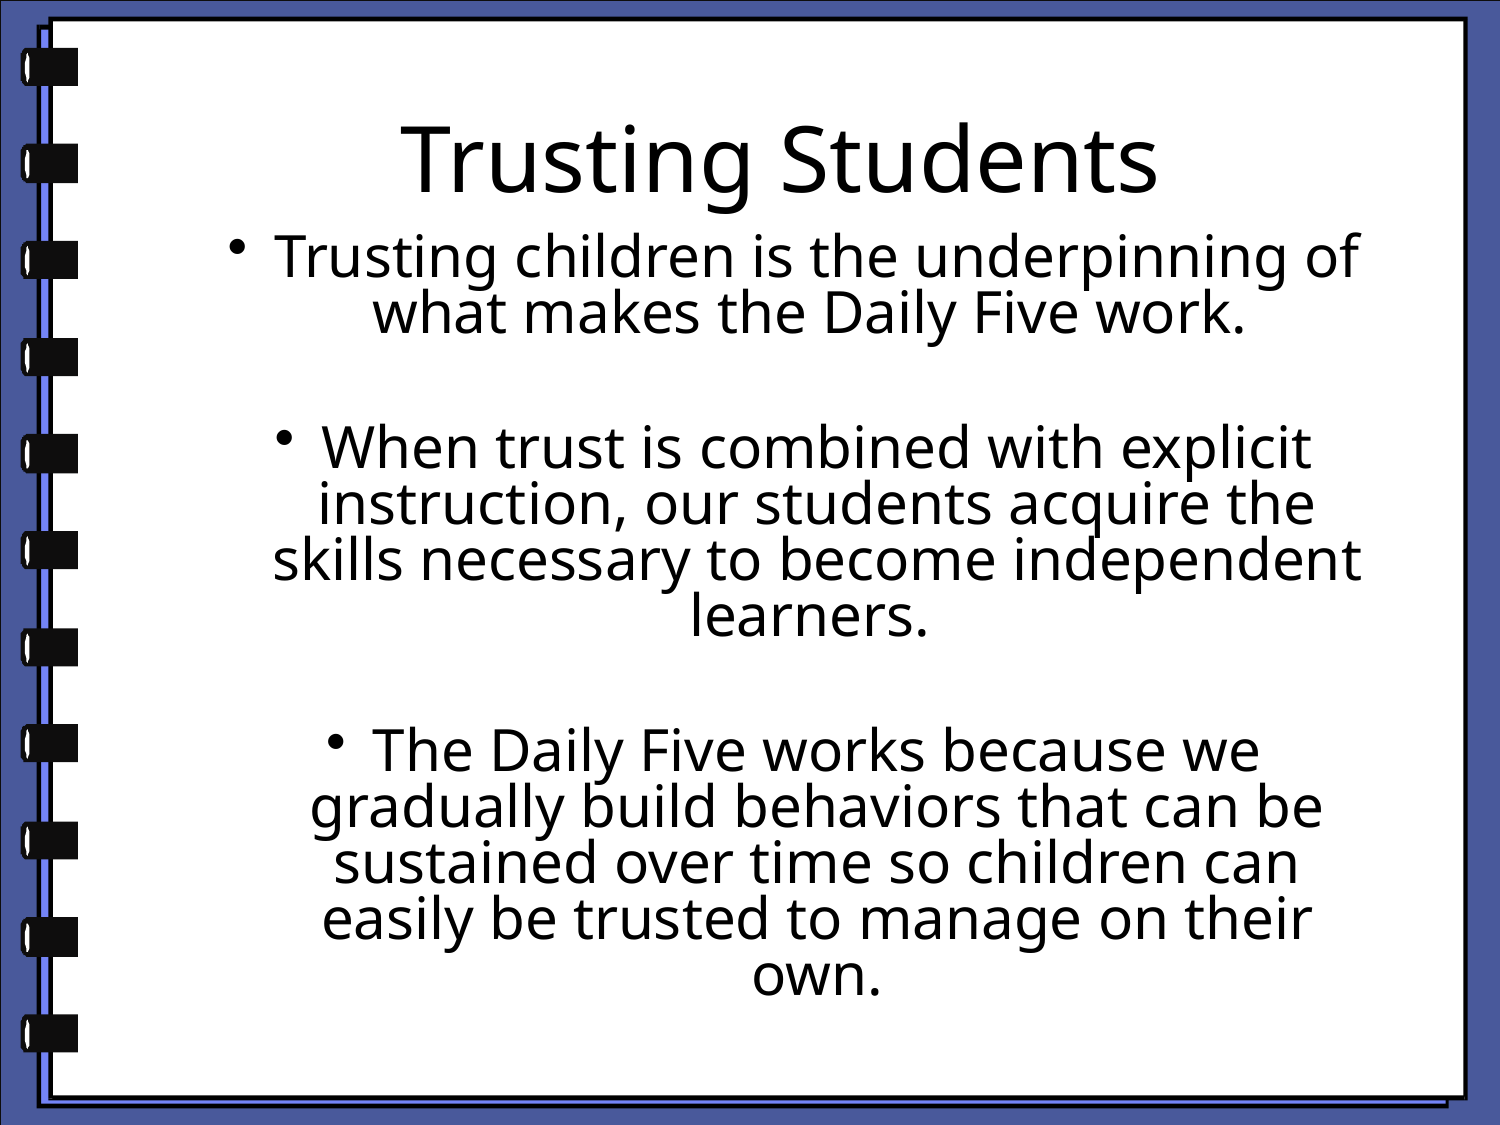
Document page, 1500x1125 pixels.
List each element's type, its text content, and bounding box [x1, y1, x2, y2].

list Trusting children is the underpinning of what makes the Daily Five work. When trust is combined with explicit instruction, our students acquire the skills necessary to become independent learners. The Daily Five works because we gradually build behaviors that can be sustained over time so children can easily be trusted to manage on their own. [124, 224, 1388, 1063]
title Trusting Students [149, 62, 1413, 251]
